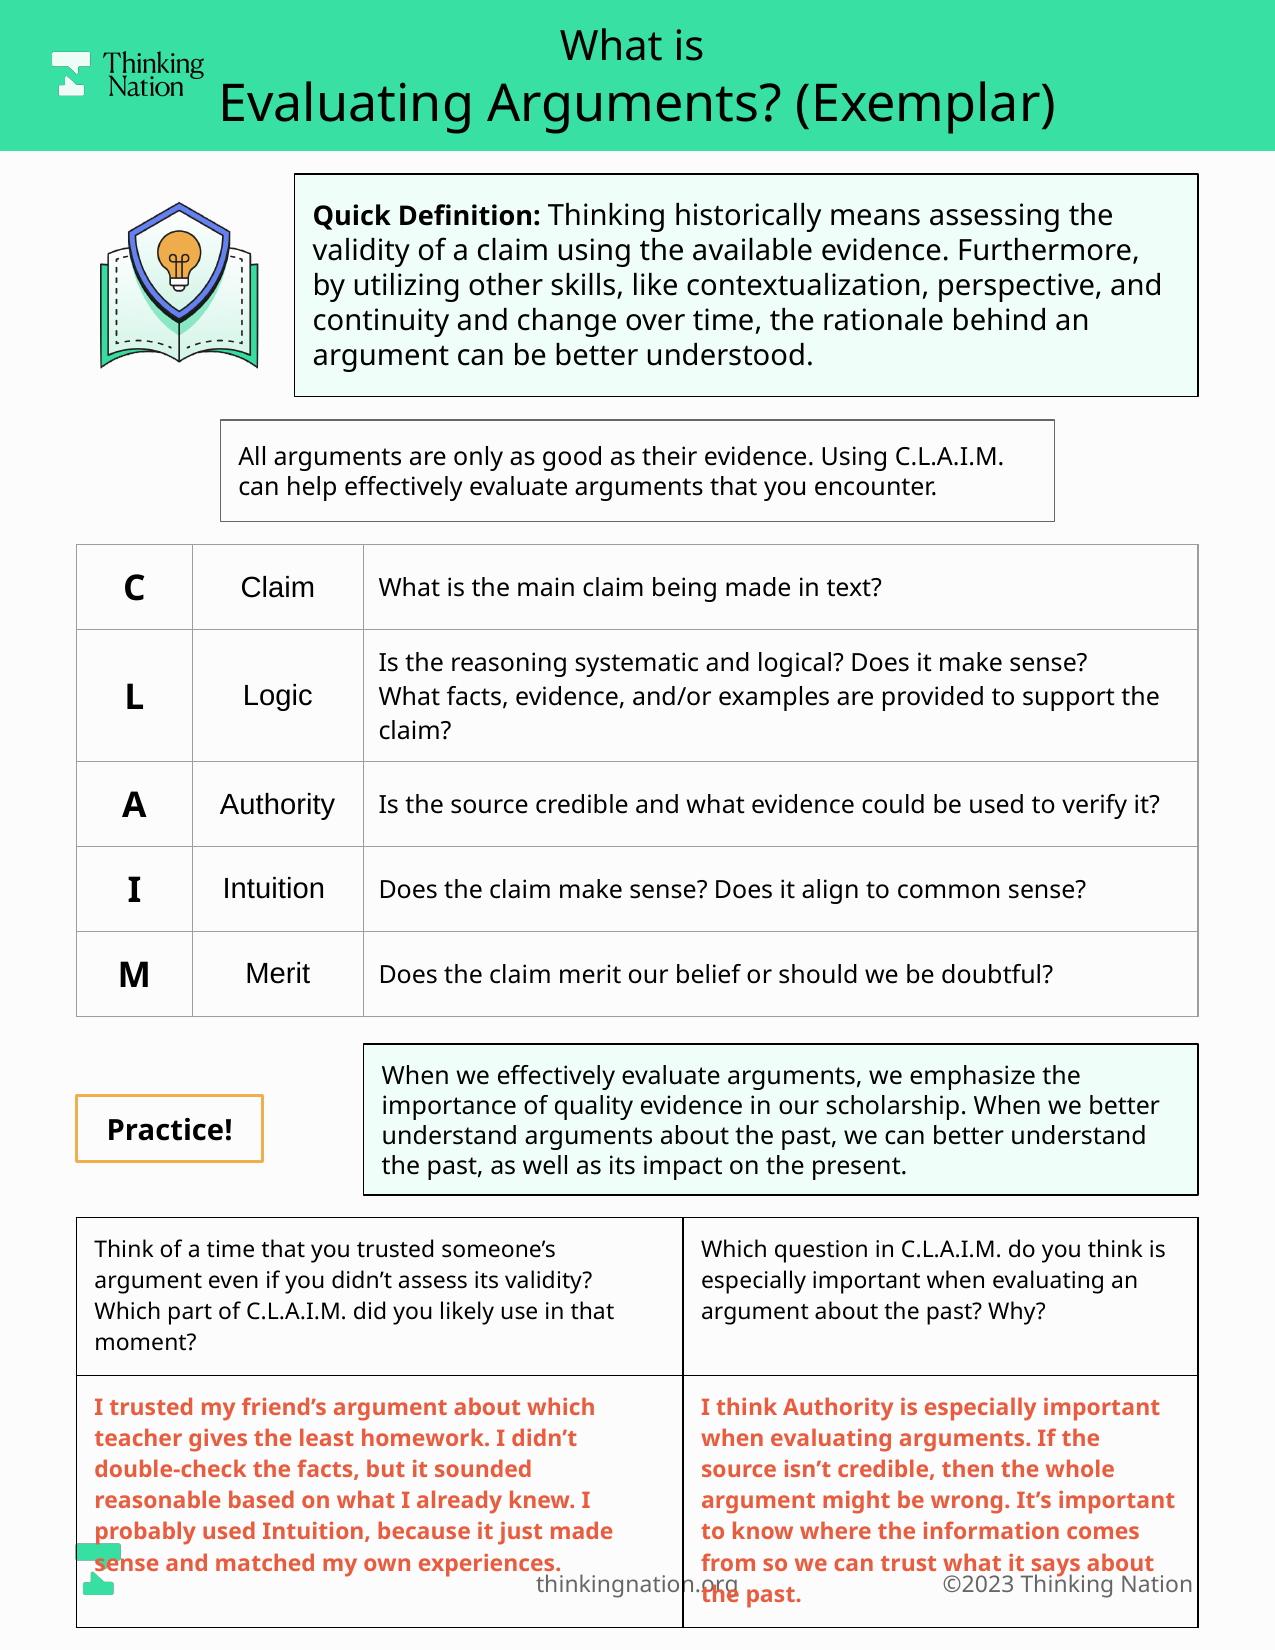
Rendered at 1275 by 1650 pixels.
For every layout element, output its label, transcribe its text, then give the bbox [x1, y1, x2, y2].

table_cell I think Authority is especially important when evaluating arguments. If the source isn’t credible, then the whole argument might be wrong. It’s important to know where the information comes from so we can trust what it says about the past. [684, 1376, 1197, 1627]
text_box What is Evaluating Arguments? (Exemplar) [0, 0, 1275, 151]
table_header Think of a time that you trusted someone’s argument even if you didn’t assess its validity? Which part of C.L.A.I.M. did you likely use in that moment? [77, 1218, 682, 1375]
table_header What is the main claim being made in text? [364, 545, 1197, 629]
table_cell I trusted my friend’s argument about which teacher gives the least homework. I didn’t double-check the facts, but it sounded reasonable based on what I already knew. I probably used Intuition, because it just made sense and matched my own experiences. [77, 1376, 682, 1627]
table_cell Does the claim merit our belief or should we be doubtful? [364, 932, 1197, 1016]
text_box When we effectively evaluate arguments, we emphasize the importance of quality evidence in our scholarship. When we better understand arguments about the past, we can better understand the past, as well as its impact on the present. [363, 1044, 1198, 1195]
picture [35, 37, 210, 110]
text_box All arguments are only as good as their evidence. Using C.L.A.I.M. can help effectively evaluate arguments that you encounter. [220, 419, 1055, 522]
table_header Claim [193, 545, 363, 629]
table_cell I [77, 847, 192, 931]
text_box ©2023 Thinking Nation [1199, 1553, 1210, 1605]
table_header Which question in C.L.A.I.M. do you think is especially important when evaluating an argument about the past? Why? [684, 1218, 1197, 1375]
table_cell Is the source credible and what evidence could be used to verify it? [364, 762, 1197, 846]
text_box Quick Definition: Thinking historically means assessing the validity of a claim using the available evidence. Furthermore, by utilizing other skills, like contextualization, perspective, and continuity and change over time, the rationale behind an argument can be better understood. [294, 173, 1198, 397]
table_cell Authority [193, 762, 363, 846]
table_cell Does the claim make sense? Does it align to common sense? [364, 847, 1197, 931]
picture [62, 1533, 134, 1605]
table_cell L [77, 630, 192, 761]
table_cell A [77, 762, 192, 846]
table_cell M [77, 932, 192, 1016]
table_header C [77, 545, 192, 629]
table_cell Is the reasoning systematic and logical? Does it make sense? What facts, evidence, and/or examples are provided to support the claim? [364, 630, 1197, 761]
table_cell Intuition [193, 847, 363, 931]
table_cell Merit [193, 932, 363, 1016]
table_cell Logic [193, 630, 363, 761]
picture [76, 182, 282, 388]
text_box Practice! [76, 1095, 263, 1162]
